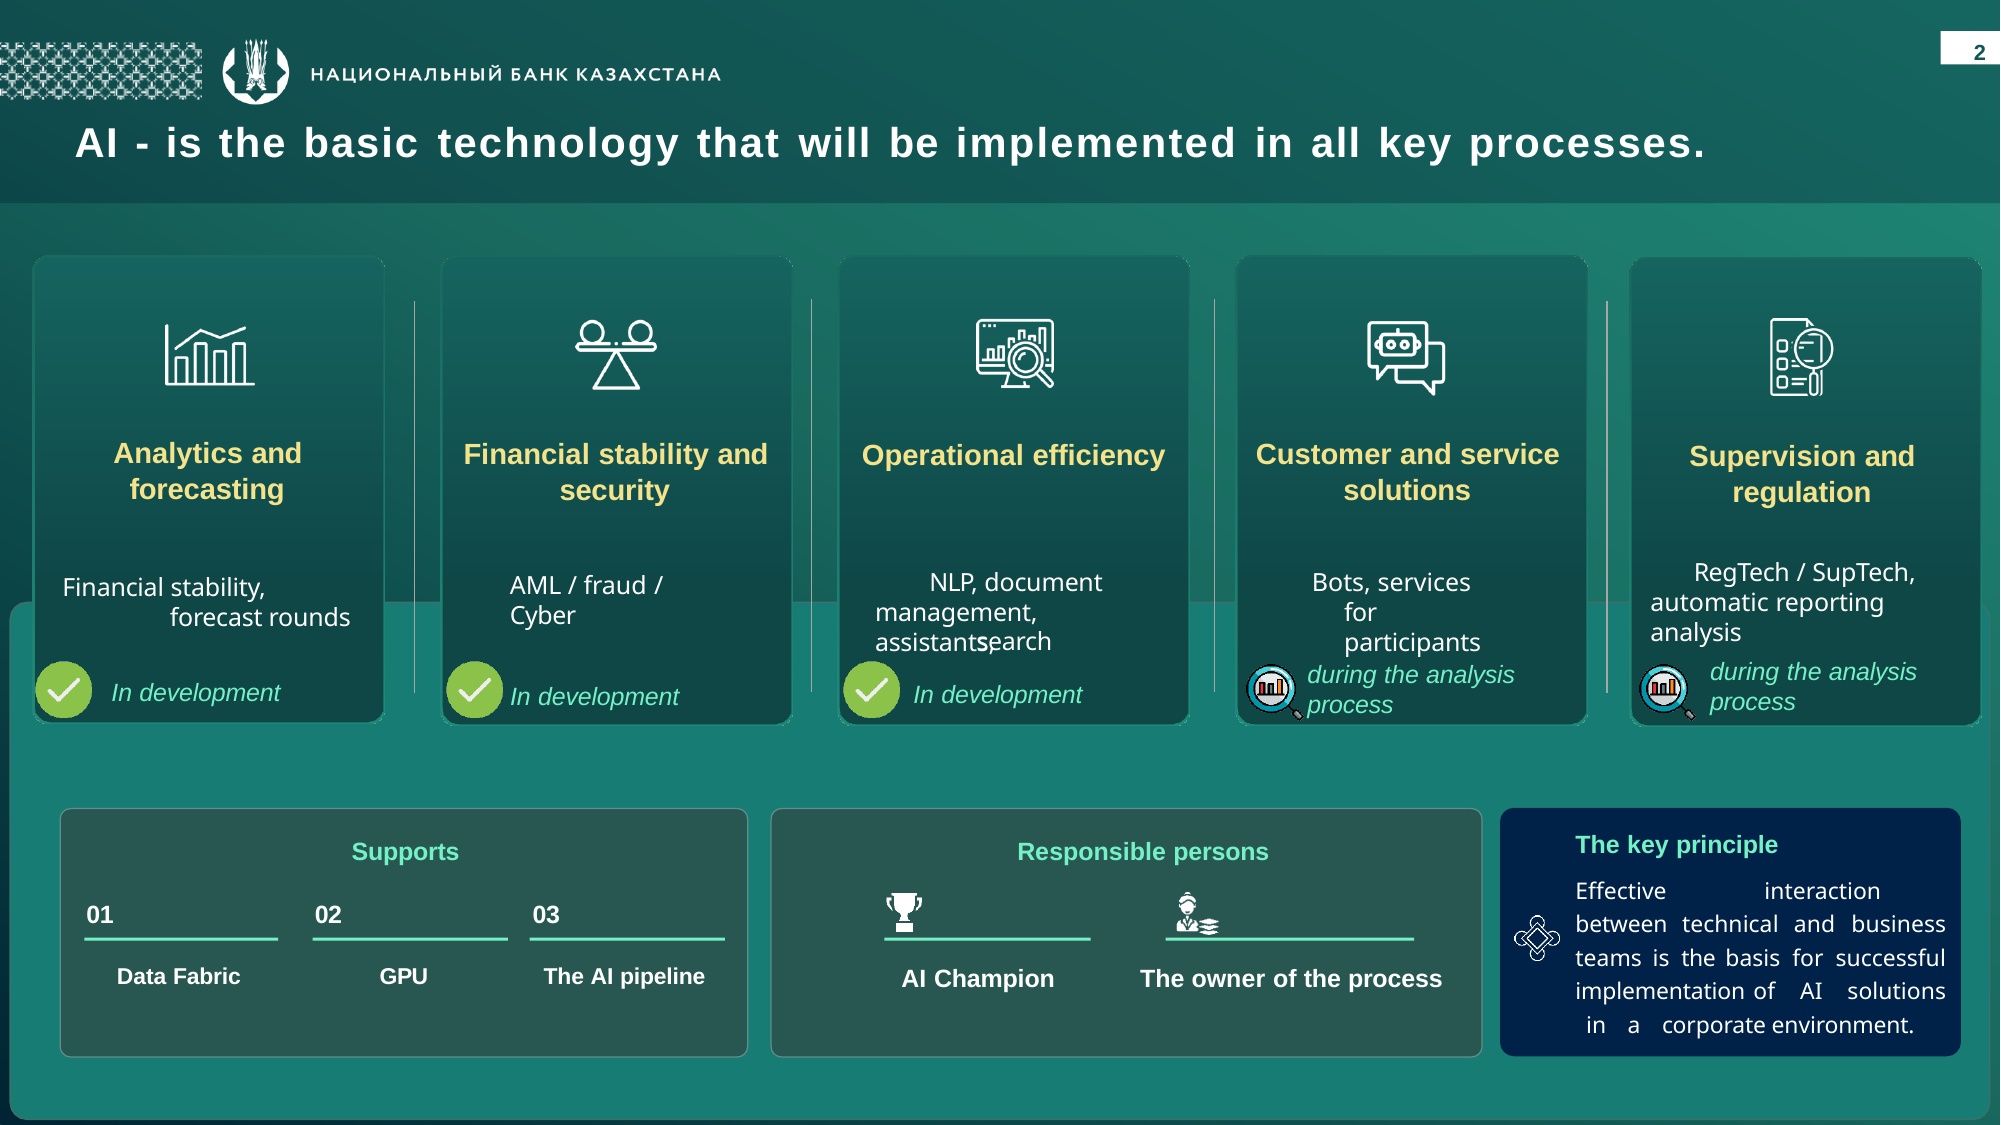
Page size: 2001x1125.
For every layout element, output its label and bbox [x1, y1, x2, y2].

text_box [0, 37, 1991, 1121]
text_box [1246, 663, 1696, 721]
text_box [59, 298, 1962, 1058]
text_box [0, 0, 2000, 1125]
text_box [30, 657, 1560, 962]
